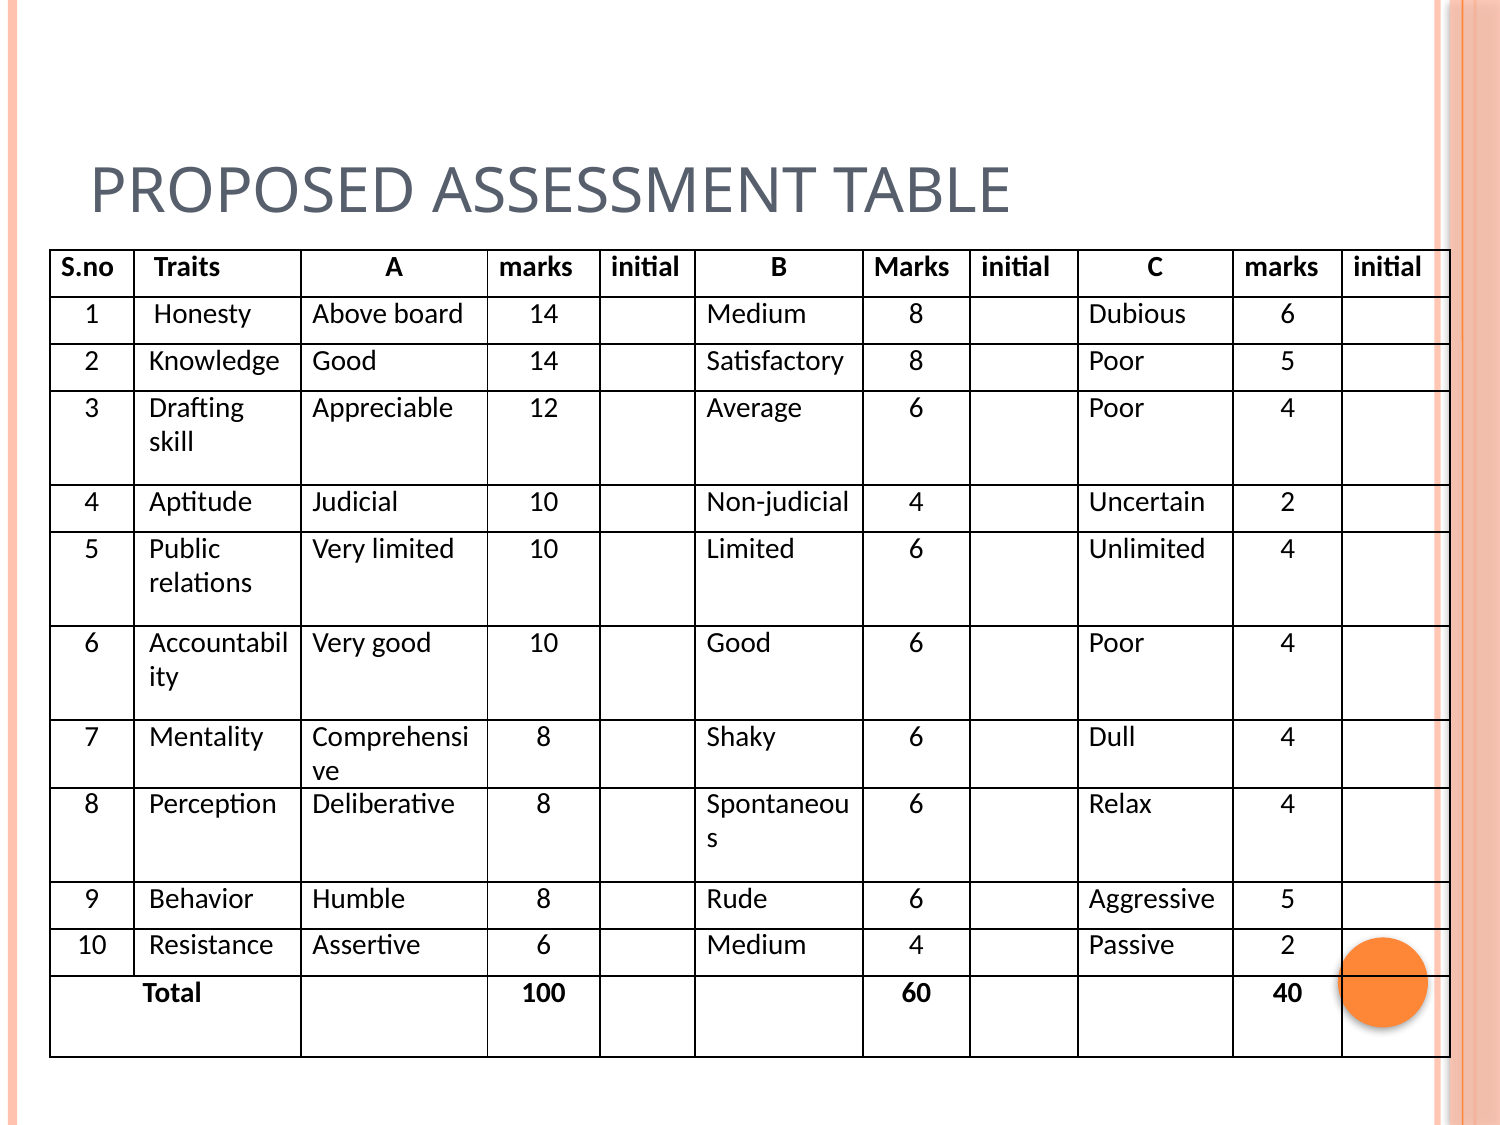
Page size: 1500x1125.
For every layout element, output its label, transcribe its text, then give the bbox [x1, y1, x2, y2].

table_header initial [1343, 251, 1449, 296]
table_cell 40 [1234, 977, 1341, 1056]
table_cell Accountability [135, 627, 300, 719]
table_cell [1343, 721, 1449, 787]
table_header initial [601, 251, 694, 296]
table_cell Public relations [135, 533, 300, 625]
table_cell [601, 789, 694, 881]
table_cell Poor [1079, 345, 1232, 390]
table_cell 8 [864, 298, 969, 343]
table_cell 3 [51, 392, 133, 484]
table_cell Dull [1079, 721, 1232, 787]
table_cell 7 [51, 721, 133, 787]
table_cell 6 [488, 930, 599, 975]
table_cell Humble [302, 883, 487, 928]
table_cell 4 [1234, 721, 1341, 787]
table_cell [601, 486, 694, 531]
table_cell Poor [1079, 627, 1232, 719]
table_cell Poor [1079, 392, 1232, 484]
table_cell Resistance [135, 930, 300, 975]
table_header Traits [135, 251, 300, 296]
table_cell [1343, 298, 1449, 343]
table_cell Comprehensive [302, 721, 487, 787]
table_cell Rude [696, 883, 862, 928]
table_cell [1343, 486, 1449, 531]
table_cell 6 [51, 627, 133, 719]
table_cell Non-judicial [696, 486, 862, 531]
table_cell [1343, 345, 1449, 390]
table_cell Deliberative [302, 789, 487, 881]
table_cell Appreciable [302, 392, 487, 484]
table_cell 4 [1234, 392, 1341, 484]
table_cell [696, 977, 862, 1056]
table_cell 8 [488, 721, 599, 787]
table_cell [971, 977, 1077, 1056]
table_cell [971, 345, 1077, 390]
table_cell 12 [488, 392, 599, 484]
table_header S.no [51, 251, 133, 296]
table_cell 8 [51, 789, 133, 881]
table_cell 6 [864, 721, 969, 787]
table_cell 8 [488, 789, 599, 881]
table_cell 4 [1234, 627, 1341, 719]
table_cell 4 [1234, 533, 1341, 625]
table_cell [601, 533, 694, 625]
table_cell 2 [1234, 930, 1341, 975]
table_cell 6 [1234, 298, 1341, 343]
table_cell Spontaneous [696, 789, 862, 881]
table_cell Very good [302, 627, 487, 719]
table_cell [302, 977, 487, 1056]
title Proposed assessment table [75, 45, 1300, 233]
table_cell [1343, 789, 1449, 881]
table_cell [971, 883, 1077, 928]
table_cell Limited [696, 533, 862, 625]
table_cell Good [696, 627, 862, 719]
table_cell [1343, 883, 1449, 928]
table_cell Uncertain [1079, 486, 1232, 531]
table_cell [971, 298, 1077, 343]
table_cell Dubious [1079, 298, 1232, 343]
table_cell 6 [864, 883, 969, 928]
table_cell Honesty [135, 298, 300, 343]
table_cell 4 [51, 486, 133, 531]
table_cell [971, 533, 1077, 625]
table_cell 2 [1234, 486, 1341, 531]
table_cell Unlimited [1079, 533, 1232, 625]
table_cell 2 [51, 345, 133, 390]
table_header marks [1234, 251, 1341, 296]
table_cell Mentality [135, 721, 300, 787]
table_cell 14 [488, 345, 599, 390]
table_cell Knowledge [135, 345, 300, 390]
table_cell Assertive [302, 930, 487, 975]
table_cell Very limited [302, 533, 487, 625]
table_cell [971, 789, 1077, 881]
table_cell Drafting skill [135, 392, 300, 484]
table_cell [601, 627, 694, 719]
table_cell 10 [488, 627, 599, 719]
table_cell Judicial [302, 486, 487, 531]
table_cell Relax [1079, 789, 1232, 881]
table_cell Average [696, 392, 862, 484]
table_cell 4 [1234, 789, 1341, 881]
table_cell 8 [488, 883, 599, 928]
table_cell Medium [696, 930, 862, 975]
table_cell [1079, 977, 1232, 1056]
table_cell 5 [1234, 345, 1341, 390]
table_header B [696, 251, 862, 296]
table_cell [601, 345, 694, 390]
table_cell [971, 627, 1077, 719]
table_cell 60 [864, 977, 969, 1056]
table_cell [601, 298, 694, 343]
table_cell 14 [488, 298, 599, 343]
table_cell 10 [488, 533, 599, 625]
table_cell [971, 721, 1077, 787]
table_cell 4 [864, 930, 969, 975]
table_cell 8 [864, 345, 969, 390]
table_header A [302, 251, 487, 296]
table_cell [601, 392, 694, 484]
table_cell [971, 930, 1077, 975]
table_cell Medium [696, 298, 862, 343]
table_cell 6 [864, 533, 969, 625]
table_cell [1343, 627, 1449, 719]
table_cell [1343, 392, 1449, 484]
table_cell Satisfactory [696, 345, 862, 390]
table_header initial [971, 251, 1077, 296]
table_cell 5 [51, 533, 133, 625]
table_cell 10 [51, 930, 133, 975]
table_cell [971, 392, 1077, 484]
table_cell [1343, 930, 1449, 975]
table_cell [1343, 533, 1449, 625]
table_cell [1343, 977, 1449, 1056]
table_cell Total [51, 977, 300, 1056]
table_cell [971, 486, 1077, 531]
table_cell 10 [488, 486, 599, 531]
table_cell 9 [51, 883, 133, 928]
table_cell Aggressive [1079, 883, 1232, 928]
table_cell 100 [488, 977, 599, 1056]
table_cell 4 [864, 486, 969, 531]
table_cell [601, 883, 694, 928]
table_cell 6 [864, 627, 969, 719]
table_cell Aptitude [135, 486, 300, 531]
table_cell [601, 721, 694, 787]
table_cell [601, 930, 694, 975]
table_cell Shaky [696, 721, 862, 787]
table_cell [601, 977, 694, 1056]
table_cell 5 [1234, 883, 1341, 928]
table_cell Above board [302, 298, 487, 343]
table_cell 6 [864, 789, 969, 881]
table_cell Good [302, 345, 487, 390]
table_header marks [488, 251, 599, 296]
table_cell Passive [1079, 930, 1232, 975]
table_header Marks [864, 251, 969, 296]
table_cell Behavior [135, 883, 300, 928]
table_cell 6 [864, 392, 969, 484]
table_header C [1079, 251, 1232, 296]
table_cell Perception [135, 789, 300, 881]
table_cell 1 [51, 298, 133, 343]
